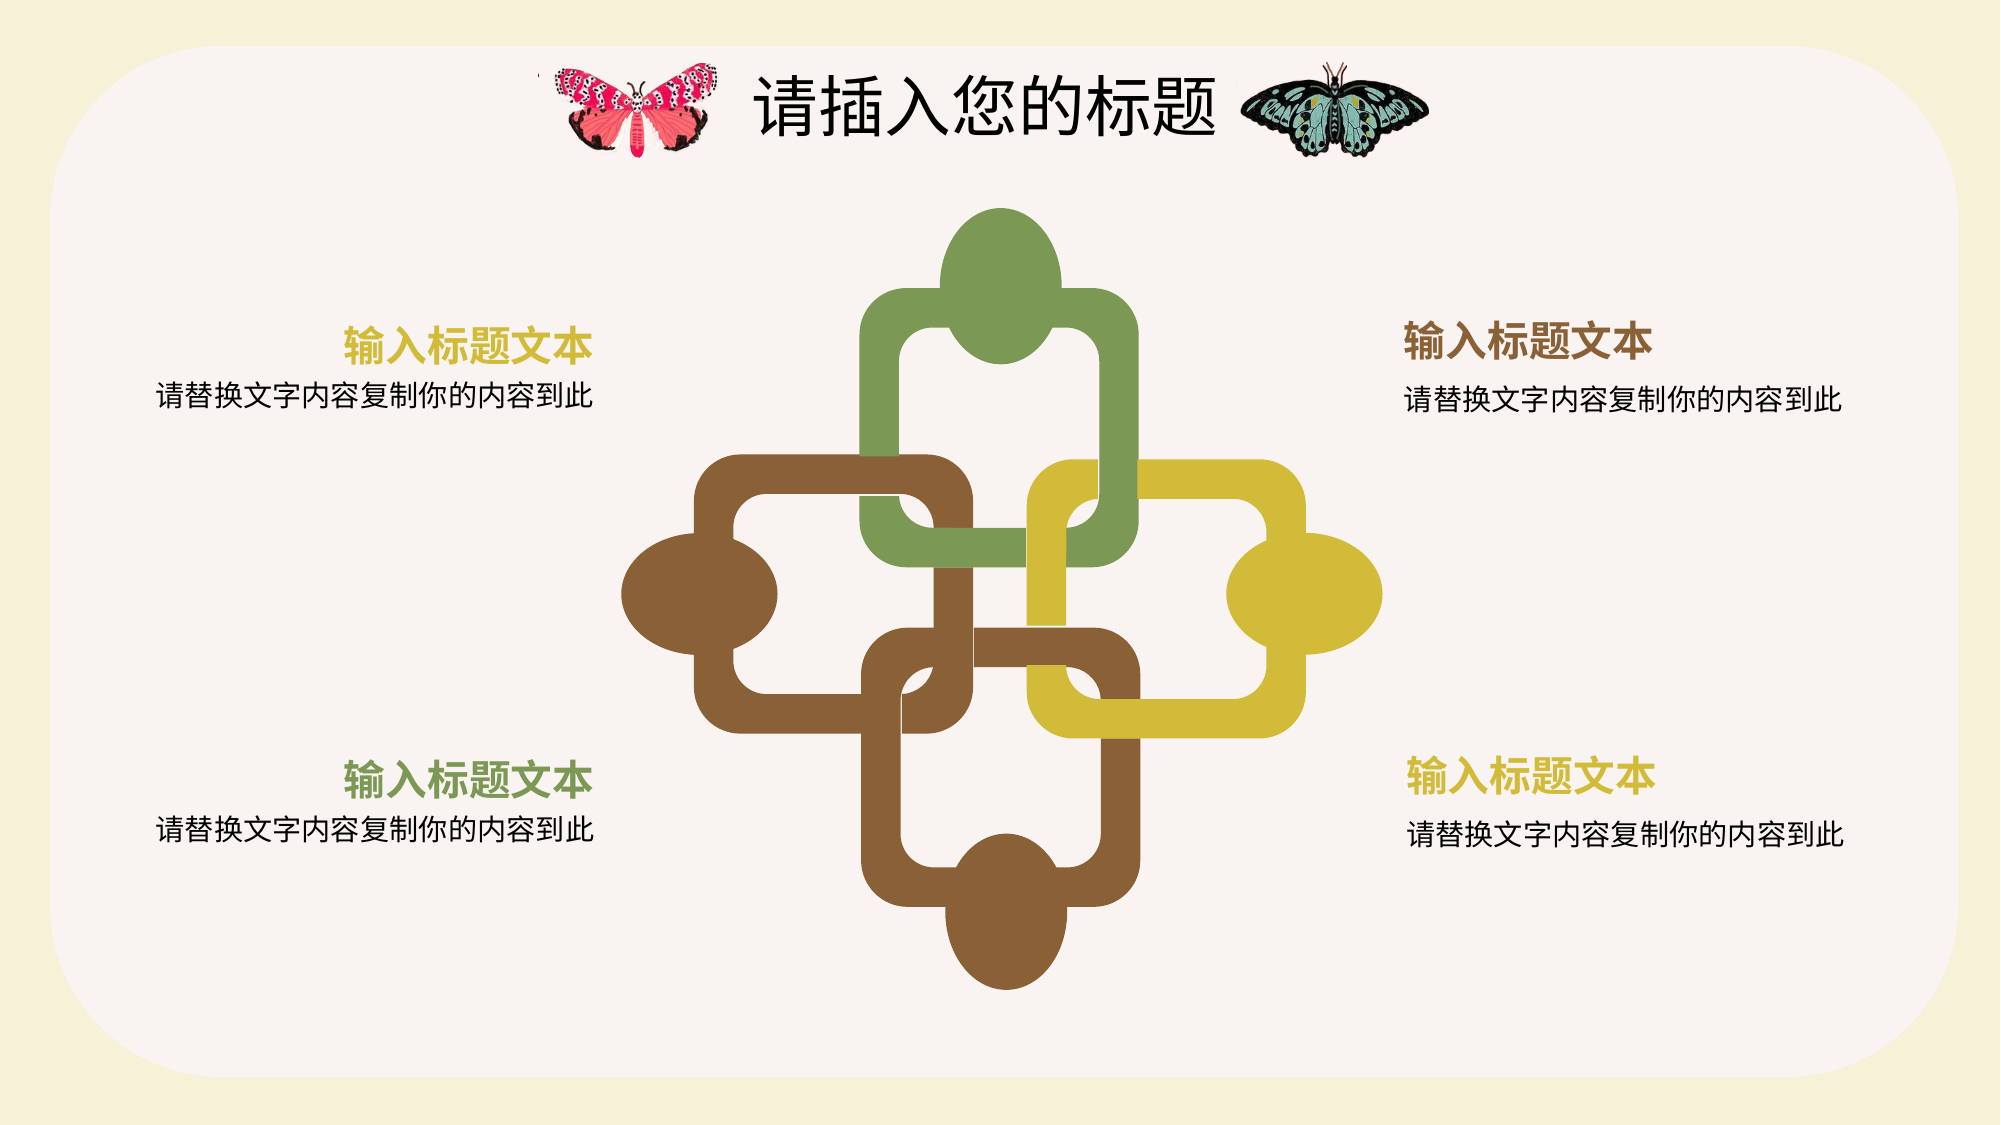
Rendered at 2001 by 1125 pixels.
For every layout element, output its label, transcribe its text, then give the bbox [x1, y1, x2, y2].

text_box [1403, 314, 1881, 456]
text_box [117, 319, 595, 456]
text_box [621, 208, 1383, 990]
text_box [116, 753, 595, 890]
picture [1235, 57, 1433, 164]
text_box 请插入您的标题 [736, 57, 1234, 152]
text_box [1406, 748, 1883, 890]
picture [538, 47, 735, 162]
